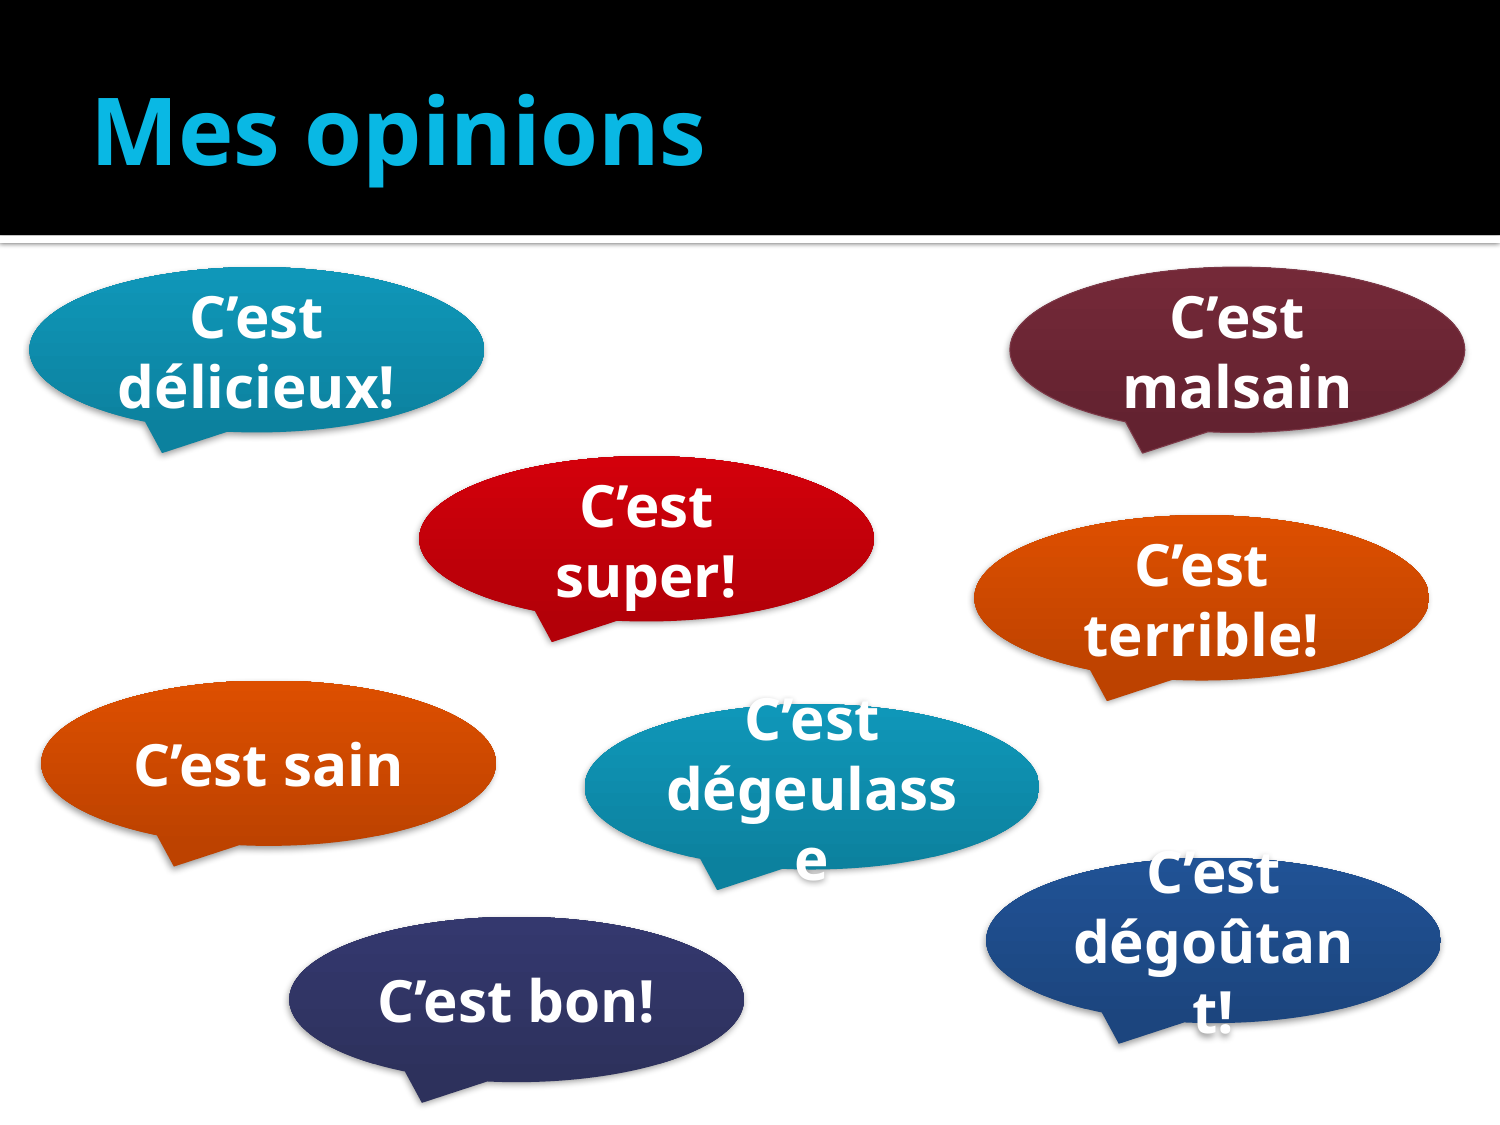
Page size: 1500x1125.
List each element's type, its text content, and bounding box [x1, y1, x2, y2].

text_box C’est dégoûtant! [986, 857, 1442, 1044]
text_box C’est dégeulasse [584, 704, 1040, 891]
text_box C’est bon! [289, 916, 745, 1103]
text_box C’est malsain [1009, 266, 1466, 454]
text_box C’est sain [41, 680, 497, 867]
text_box C’est délicieux! [29, 267, 485, 454]
text_box C’est super! [419, 456, 875, 643]
text_box C’est terrible! [974, 515, 1430, 702]
title Mes opinions [75, 25, 1425, 231]
